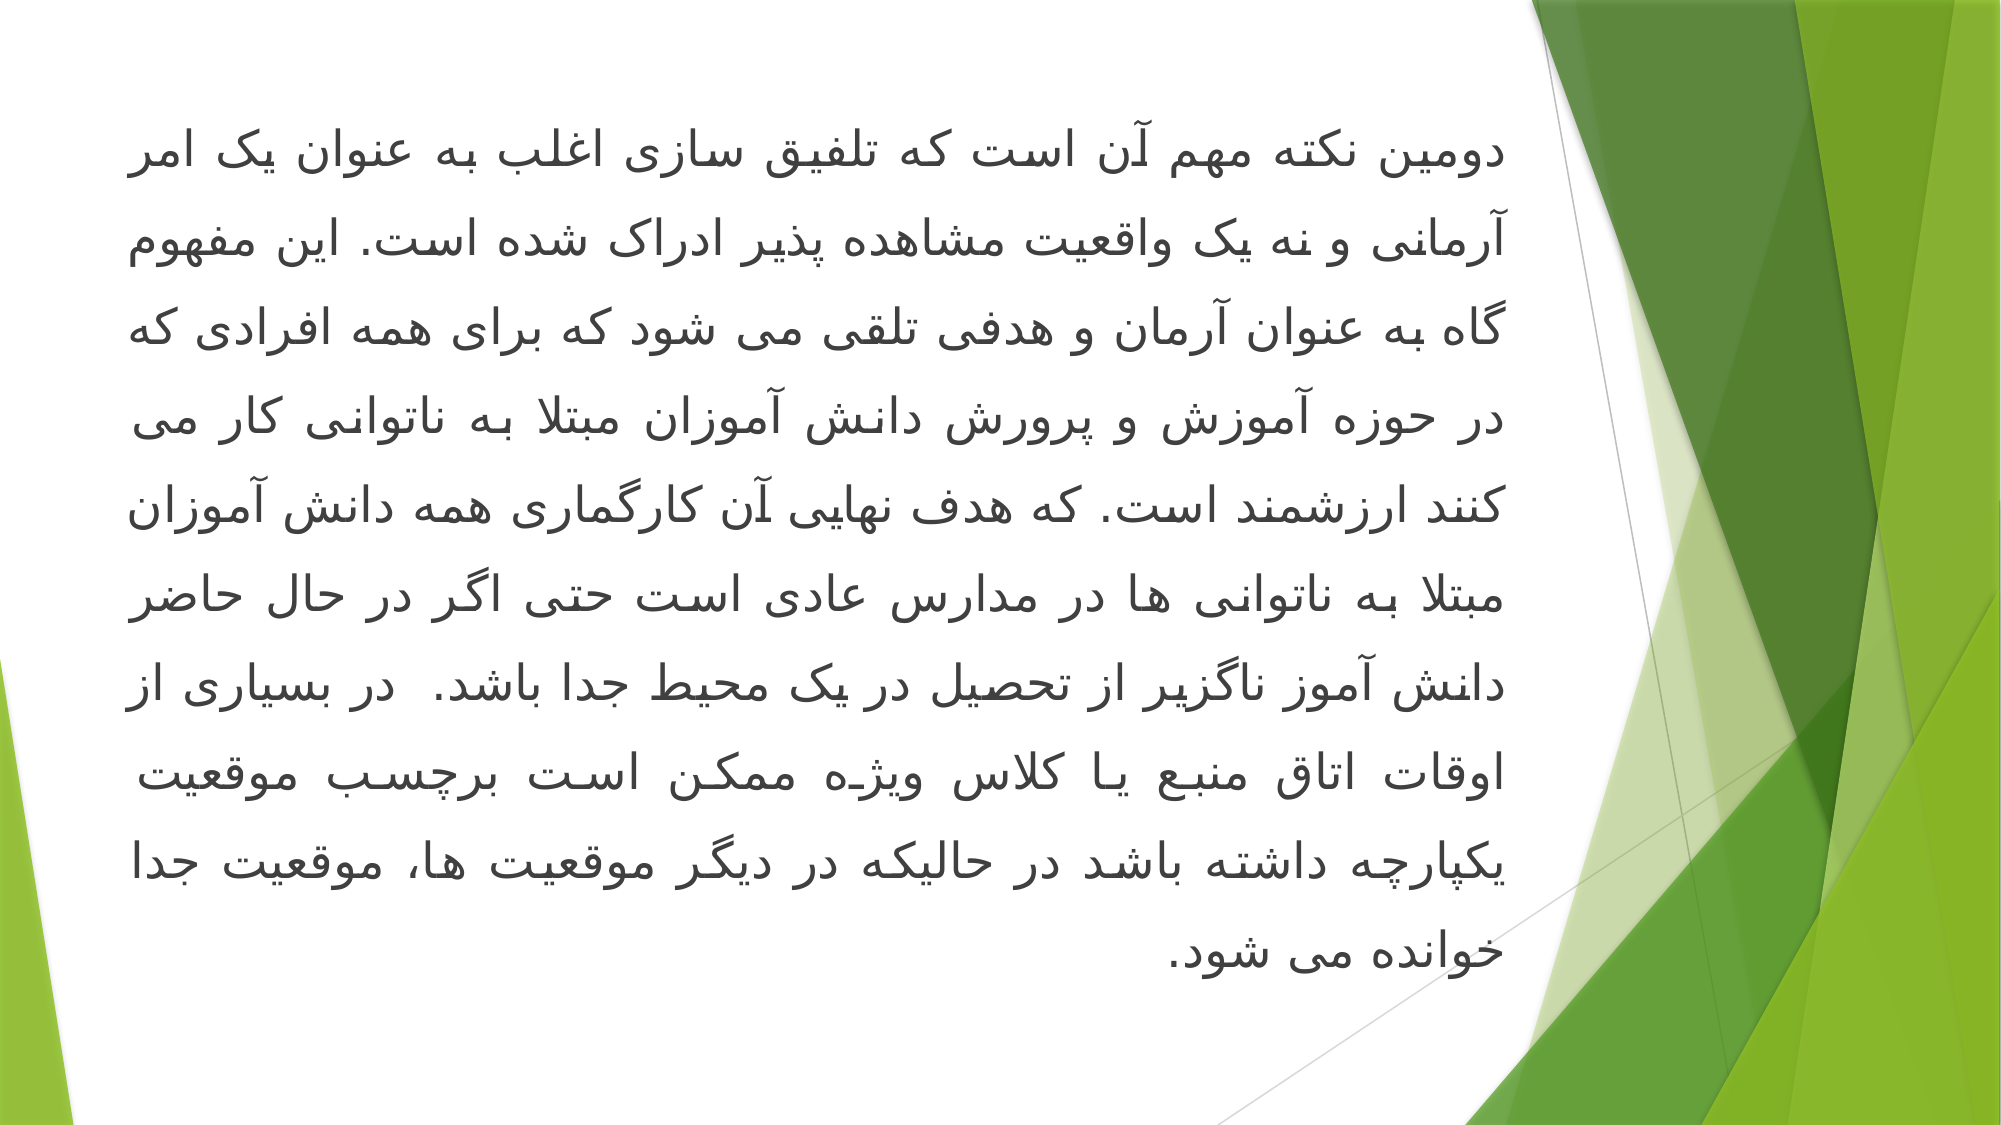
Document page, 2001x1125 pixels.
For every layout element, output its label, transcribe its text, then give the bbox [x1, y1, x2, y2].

list دومین نکته مهم آن است که تلفیق سازی اغلب به عنوان یک امر آرمانی و نه یک واقعیت مشاهده پذیر ادراک شده است. این مفهوم گاه به عنوان آرمان و هدفی تلقی می شود که برای همه افرادی که در حوزه آموزش و پرورش دانش آموزان مبتلا به ناتوانی کار می کنند ارزشمند است. که هدف نهایی آن کارگماری همه دانش آموزان مبتلا به ناتوانی ها در مدارس عادی است حتی اگر در حال حاضر دانش آموز ناگزیر از تحصیل در یک محیط جدا باشد. در بسیاری از اوقات اتاق منبع یا کلاس ویژه ممکن است برچسب موقعیت یکپارچه داشته باشد در حالیکه در دیگر موقعیت ها، موقعیت جدا خوانده می شود. [111, 80, 1522, 991]
